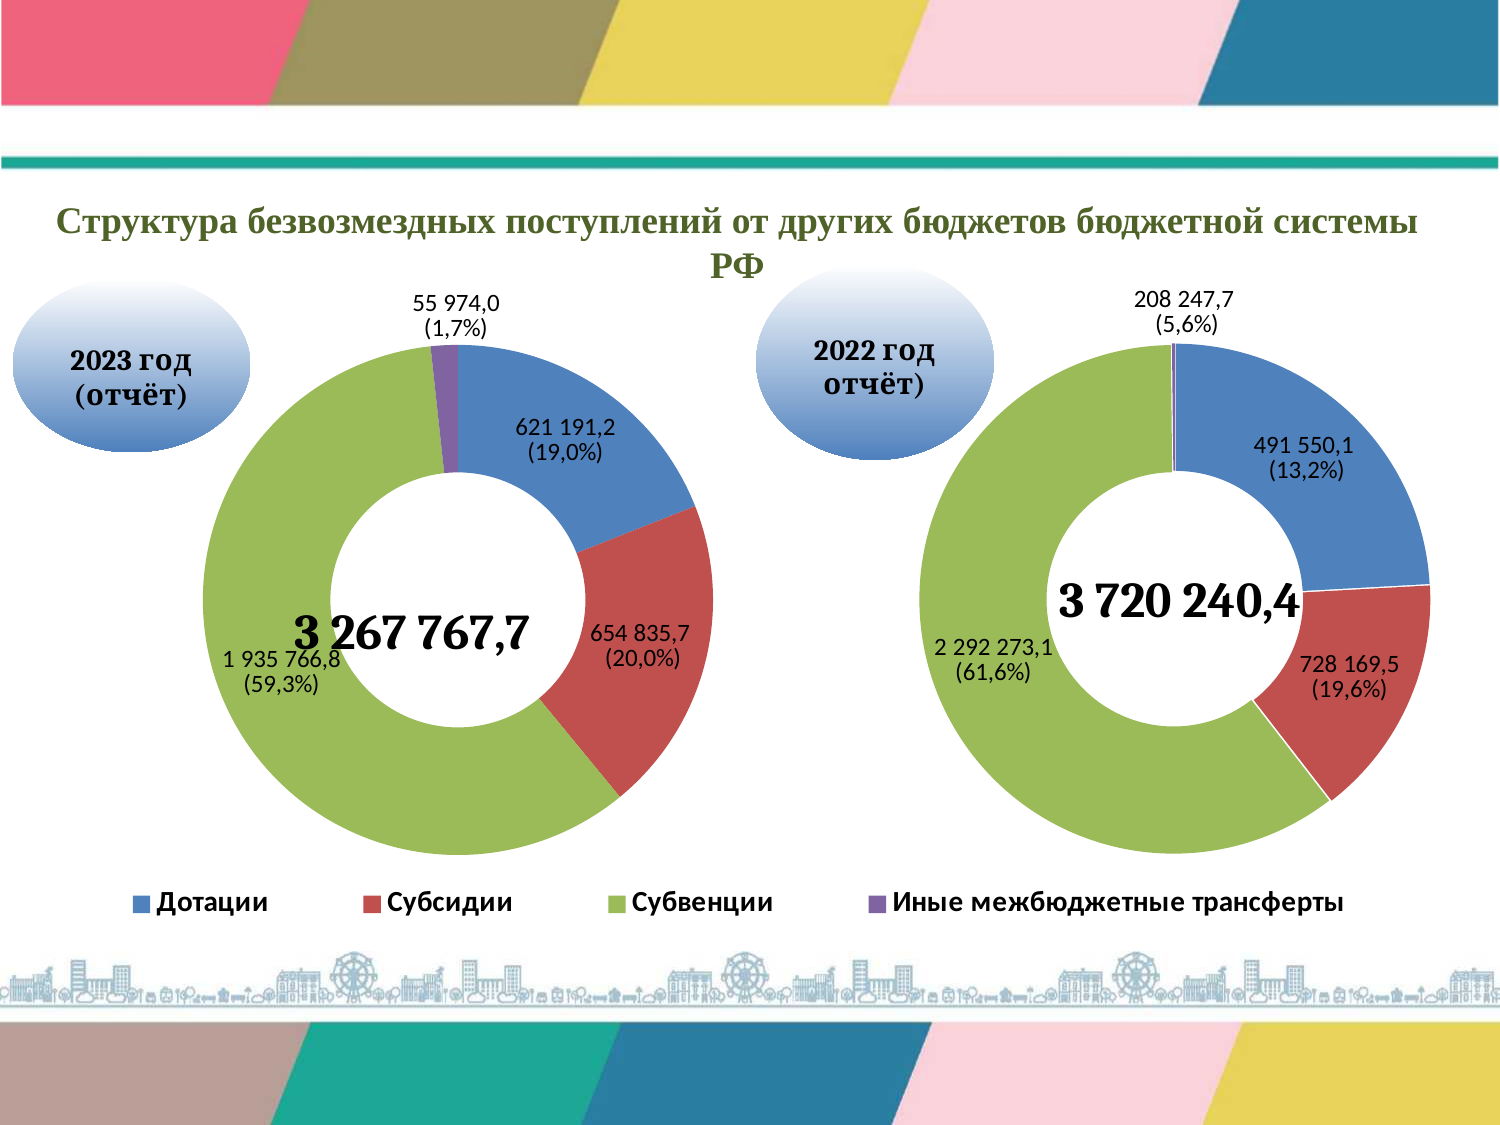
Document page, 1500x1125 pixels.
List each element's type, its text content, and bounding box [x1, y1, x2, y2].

chart [12, 232, 1500, 930]
picture [0, 951, 1500, 1125]
title Структура безвозмездных поступлений от других бюджетов бюджетной системы РФ [39, 188, 1436, 273]
picture [0, 0, 1500, 172]
